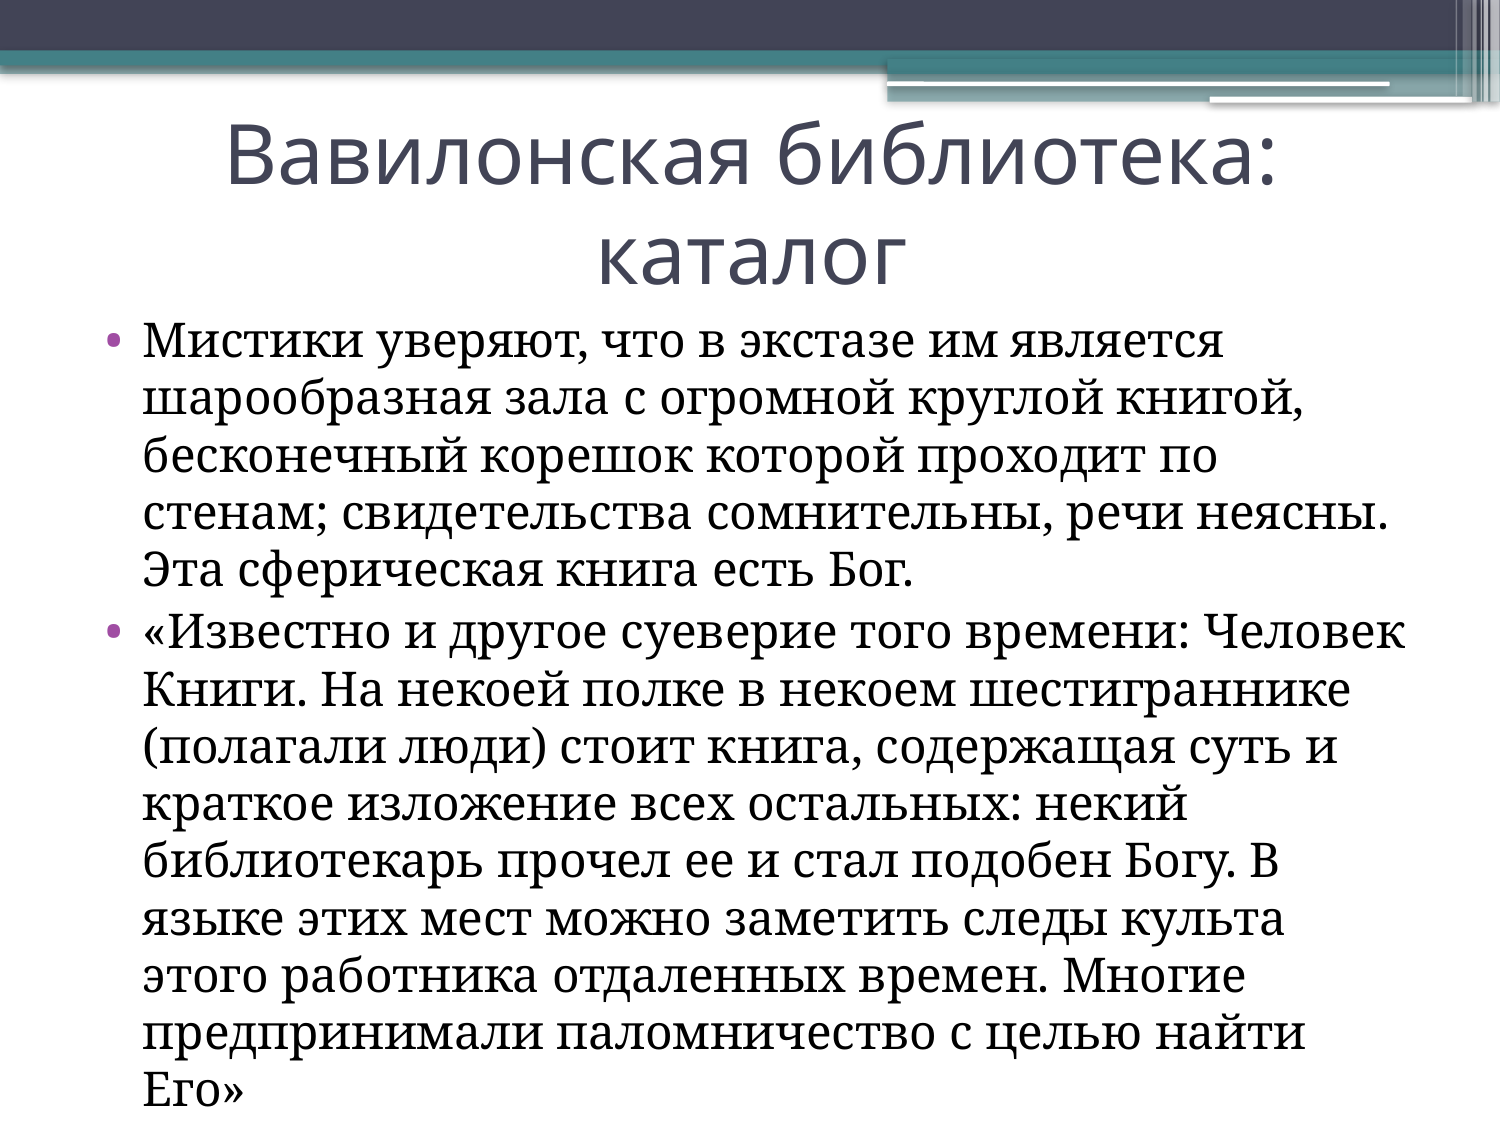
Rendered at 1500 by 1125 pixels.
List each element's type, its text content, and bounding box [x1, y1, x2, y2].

list Мистики уверяют, что в экстазе им является шарообразная зала с огромной круглой книгой, бесконечный корешок которой проходит по стенам; свидетельства сомнительны, речи неясны. Эта сферическая книга есть Бог. «Известно и другое суеверие того времени: Человек Книги. На некоей полке в некоем шестиграннике (полагали люди) стоит книга, содержащая суть и краткое изложение всех остальных: некий библиотекарь прочел ее и стал подобен Богу. В языке этих мест можно заметить следы культа этого работника отдаленных времен. Многие предпринимали паломничество с целью найти Его» [75, 302, 1425, 1125]
title Вавилонская библиотека: каталог [76, 113, 1427, 289]
